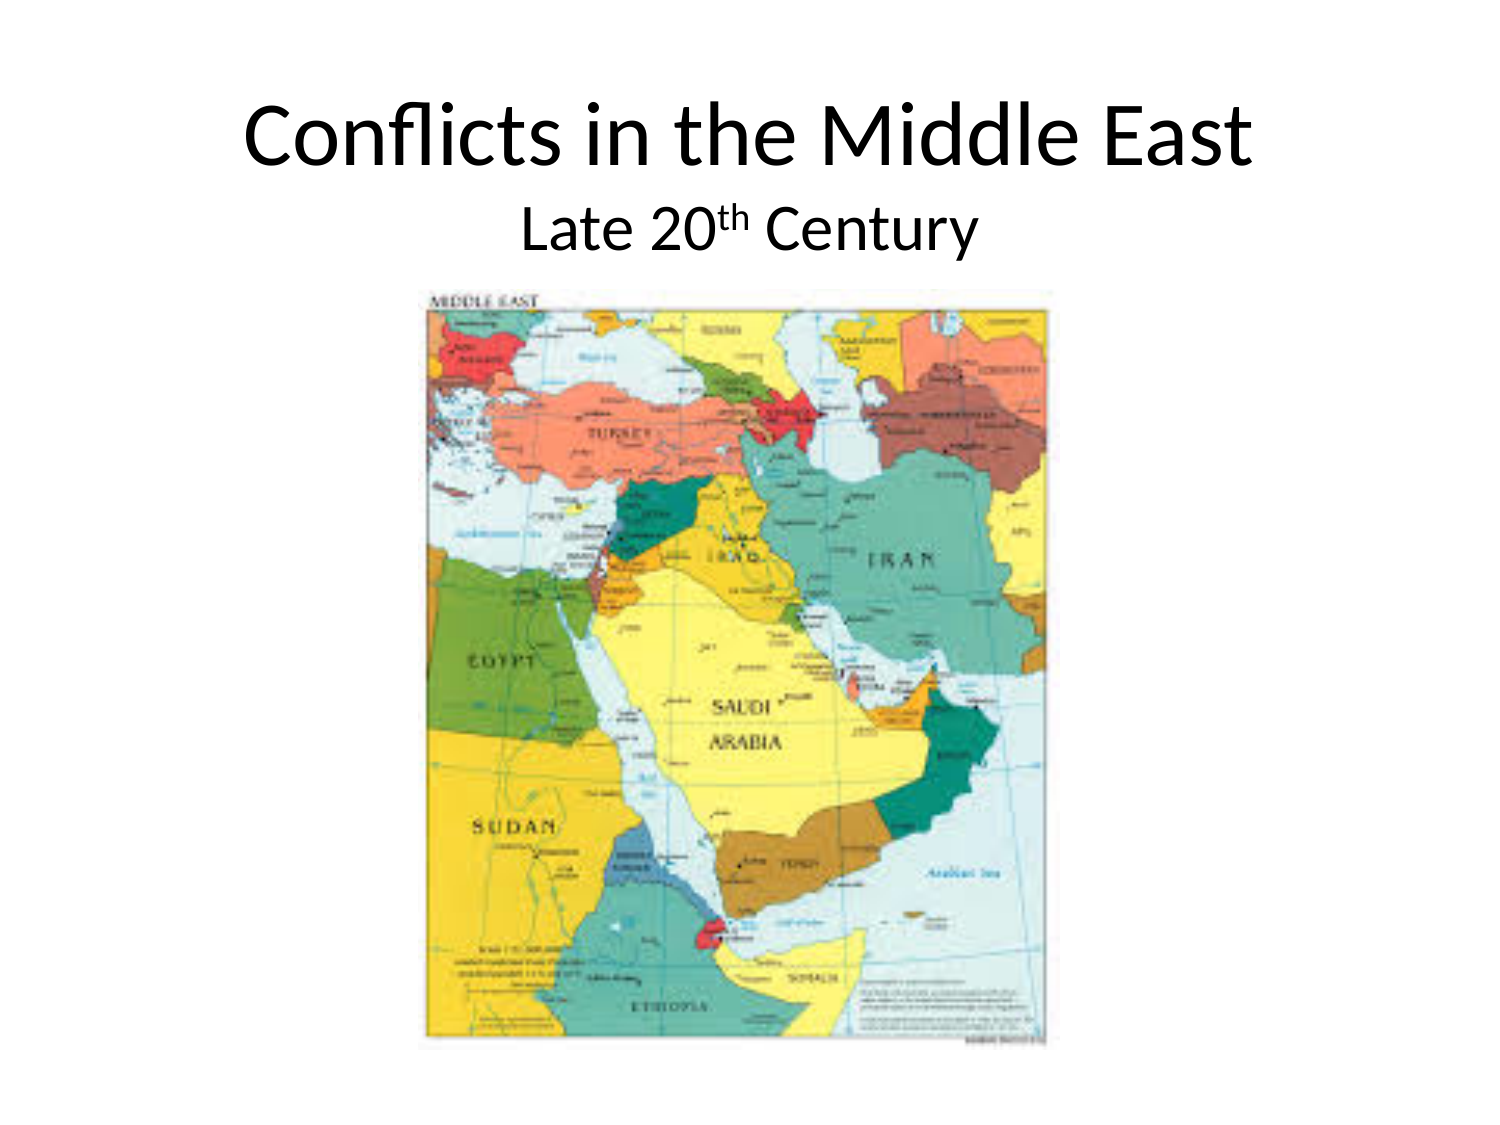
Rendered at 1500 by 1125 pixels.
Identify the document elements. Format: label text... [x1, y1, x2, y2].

picture [417, 288, 1061, 1050]
title Conflicts in the Middle East Late 20th Century [112, 48, 1388, 290]
